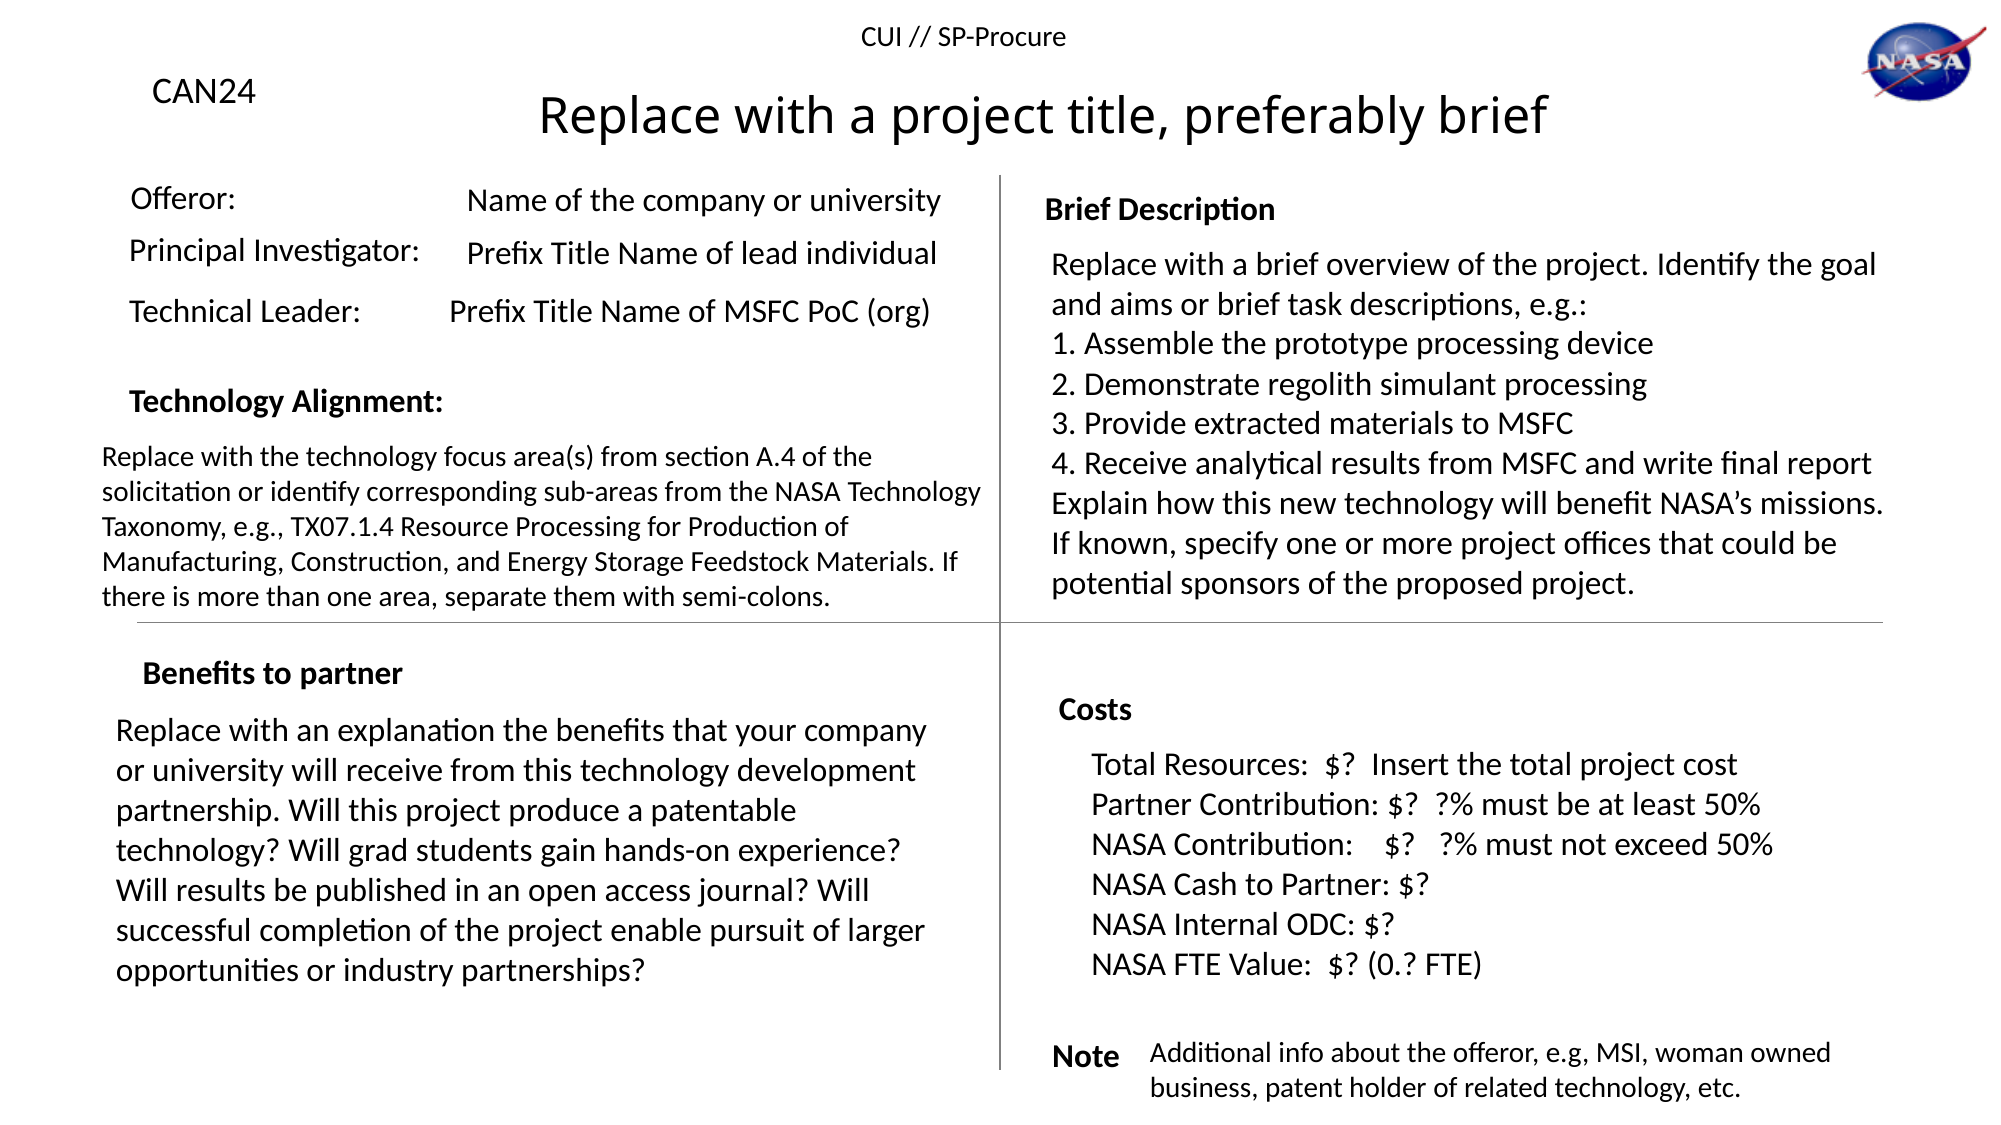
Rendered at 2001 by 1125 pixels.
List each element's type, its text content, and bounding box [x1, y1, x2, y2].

text_box Name of the company or university [452, 170, 1000, 225]
text_box Offeror: [115, 168, 290, 224]
text_box Replace with a brief overview of the project. Identify the goal and aims or brief task descriptions, e.g.: 1. Assemble the prototype processing device 2. Demonstrate regolith simulant processing 3. Provide extracted materials to MSFC 4. Receive analytical results from MSFC and write final report Explain how this new technology will benefit NASA’s missions. If known, specify one or more project offices that could be potential sponsors of the proposed project. [1036, 234, 1927, 609]
text_box Costs [1044, 679, 1148, 735]
text_box Prefix Title Name of lead individual [452, 225, 999, 279]
text_box Benefits to partner [127, 643, 419, 699]
picture [1854, 18, 1987, 106]
text_box Prefix Title Name of MSFC PoC (org) [434, 281, 983, 337]
text_box Brief Description [1030, 179, 1292, 235]
text_box Technical Leader: [114, 281, 434, 337]
text_box CAN24 [137, 58, 312, 118]
title Replace with a project title, preferably brief [304, 59, 1783, 175]
text_box Replace with the technology focus area(s) from section A.4 of the solicitation or identify corresponding sub-areas from the NASA Technology Taxonomy, e.g., TX07.1.4 Resource Processing for Production of Manufacturing, Construction, and Energy Storage Feedstock Materials. If there is more than one area, separate them with semi-colons. [87, 429, 999, 620]
text_box Principal Investigator: [114, 220, 452, 276]
text_box Total Resources: $? Insert the total project cost Partner Contribution: $? ?% must be at least 50% NASA Contribution: $? ?% must not exceed 50% NASA Cash to Partner: $? NASA Internal ODC: $? NASA FTE Value: $? (0.? FTE) [1076, 735, 1807, 1026]
text_box Additional info about the offeror, e.g, MSI, woman owned business, patent holder of related technology, etc. [1135, 1026, 1955, 1112]
text_box Replace with an explanation the benefits that your company or university will receive from this technology development partnership. Will this project produce a patentable technology? Will grad students gain hands-on experience? Will results be published in an open access journal? Will successful completion of the project enable pursuit of larger opportunities or industry partnerships? [101, 701, 972, 996]
text_box Note [1037, 1026, 1135, 1082]
text_box Technology Alignment: [114, 372, 537, 427]
